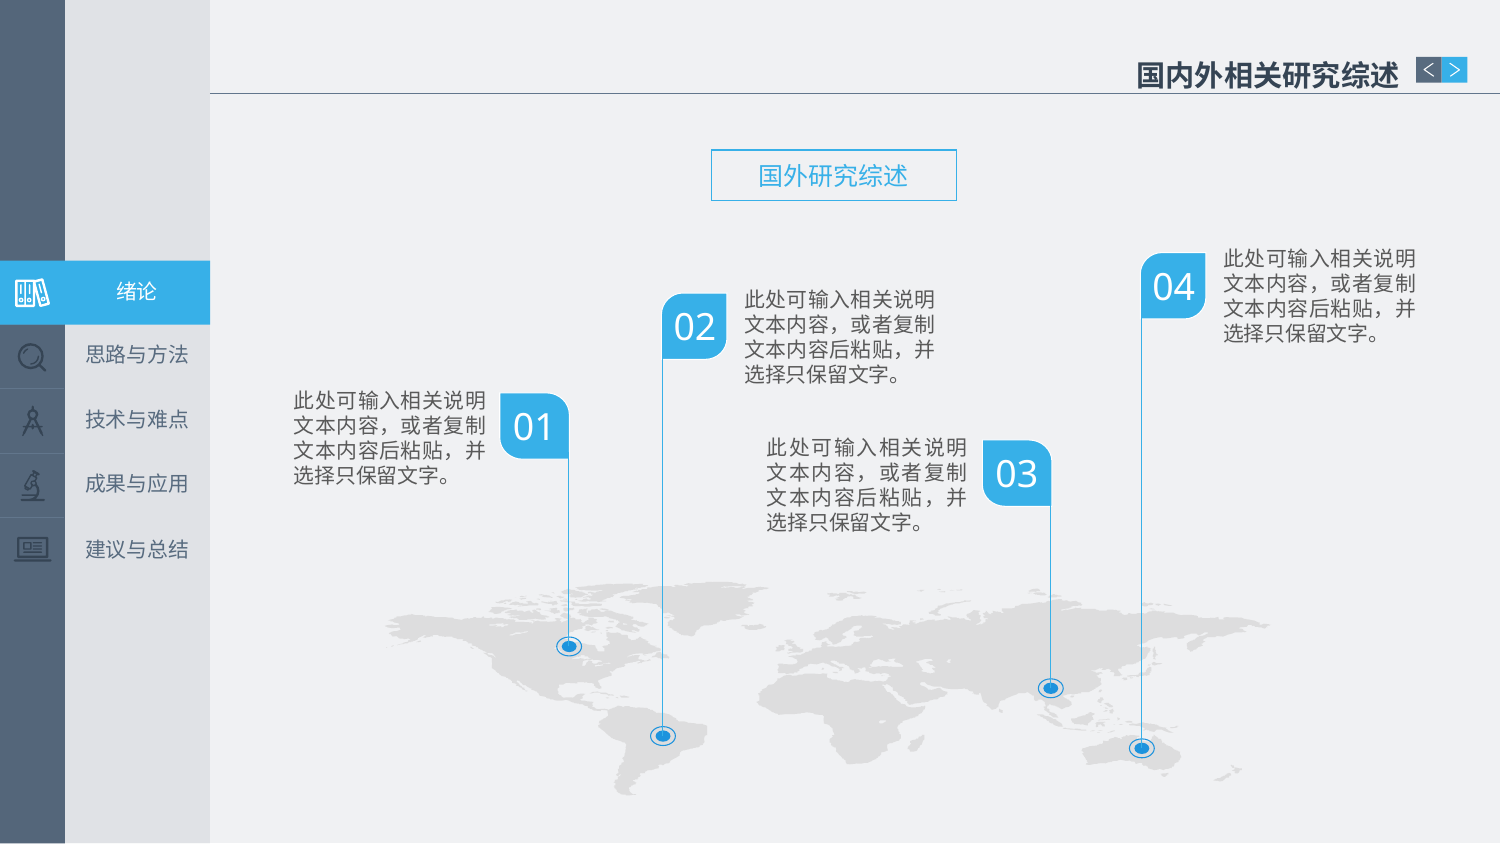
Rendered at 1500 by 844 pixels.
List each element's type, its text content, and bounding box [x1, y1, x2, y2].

text_box 01 [498, 395, 571, 456]
text_box 成果与应用 [70, 463, 204, 503]
text_box [510, 456, 565, 460]
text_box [1038, 678, 1064, 698]
text_box 绪论 [101, 271, 173, 311]
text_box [556, 636, 582, 657]
text_box 02 [658, 295, 732, 356]
text_box 国外研究综述 [711, 150, 957, 201]
text_box [13, 536, 52, 562]
text_box 04 [1137, 255, 1211, 316]
text_box 03 [980, 442, 1054, 503]
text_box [1441, 56, 1468, 83]
text_box [992, 503, 1046, 507]
text_box [0, 259, 212, 327]
text_box 此处可输入相关说明文本内容，或者复制文本内容后粘贴，并选择只保留文字。 [1223, 246, 1416, 347]
text_box 国内外相关研究综述 [962, 40, 1400, 93]
text_box 思路与方法 [70, 334, 204, 374]
text_box [20, 470, 46, 502]
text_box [1415, 56, 1440, 83]
text_box [22, 405, 44, 437]
text_box 此处可输入相关说明文本内容，或者复制文本内容后粘贴，并选择只保留文字。 [766, 434, 968, 535]
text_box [1129, 738, 1155, 759]
text_box [15, 278, 50, 308]
text_box 建议与总结 [70, 529, 204, 569]
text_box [383, 581, 1272, 797]
text_box [17, 343, 47, 372]
text_box 技术与难点 [70, 399, 204, 439]
text_box 此处可输入相关说明文本内容，或者复制文本内容后粘贴，并选择只保留文字。 [293, 387, 486, 488]
text_box 此处可输入相关说明文本内容，或者复制文本内容后粘贴，并选择只保留文字。 [744, 286, 936, 387]
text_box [650, 726, 676, 746]
text_box [666, 356, 718, 360]
